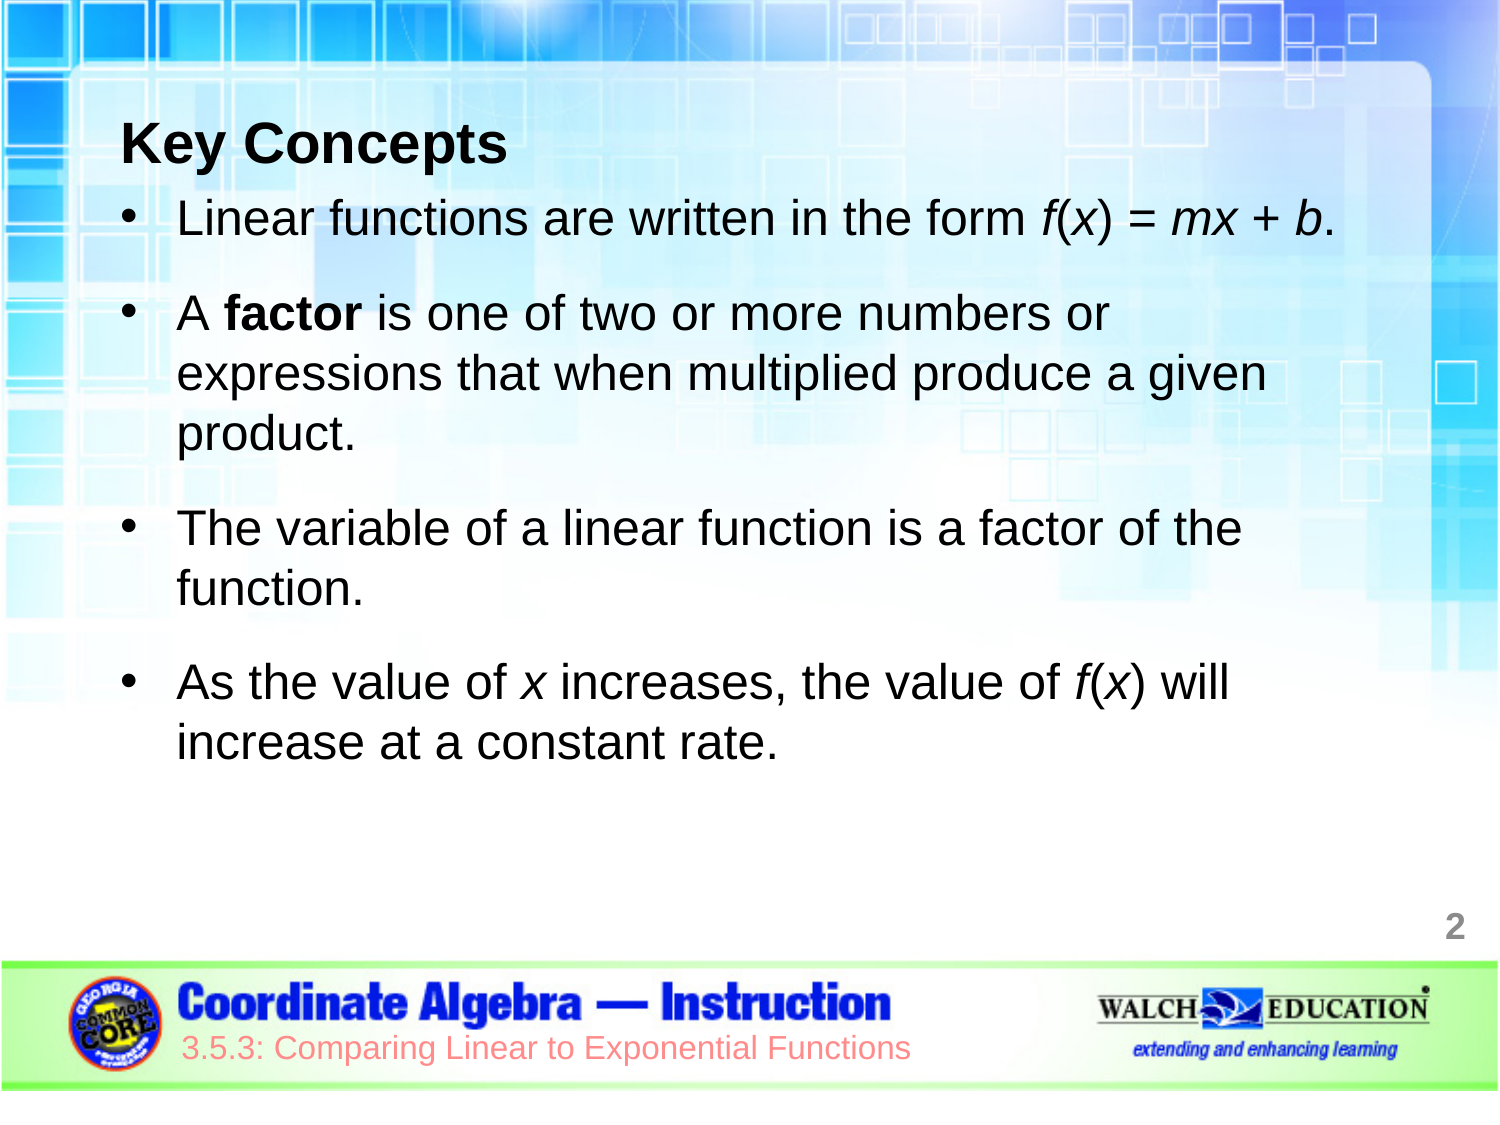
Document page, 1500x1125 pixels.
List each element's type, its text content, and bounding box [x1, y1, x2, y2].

subtitle Key Concepts Linear functions are written in the form f(x) = mx + b. A factor is one of two or more numbers or expressions that when multiplied produce a given product. The variable of a linear function is a factor of the function. As the value of x increases, the value of f(x) will increase at a constant rate. [105, 97, 1362, 918]
footer 3.5.3: Comparing Linear to Exponential Functions [166, 1024, 1080, 1069]
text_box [1212, 685, 1244, 740]
picture [1, 0, 1500, 1091]
slide_number 2 [1361, 901, 1481, 949]
